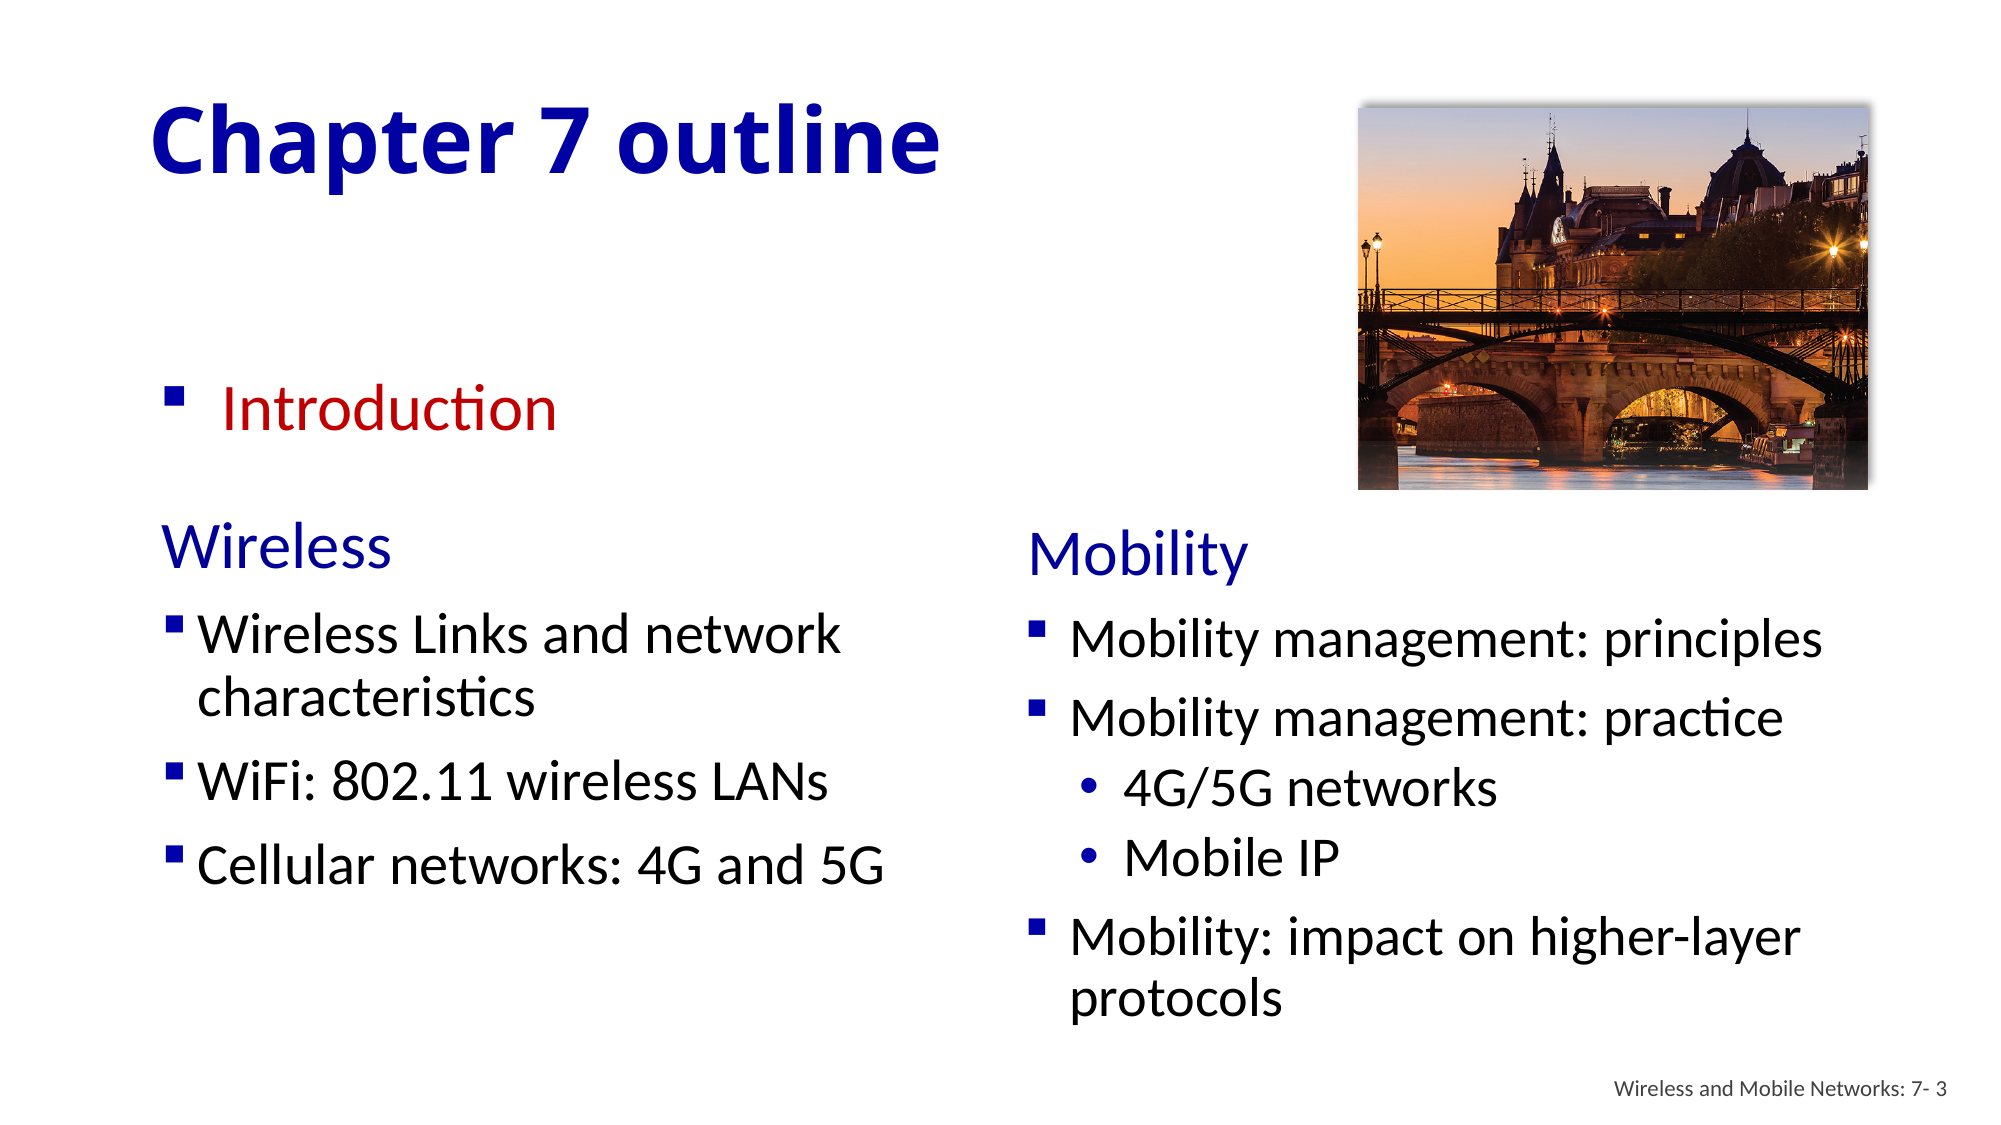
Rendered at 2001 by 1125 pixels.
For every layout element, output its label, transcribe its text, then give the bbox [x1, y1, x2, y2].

text_box Mobility Mobility management: principles Mobility management: practice 4G/5G networks Mobile IP Mobility: impact on higher-layer protocols [991, 511, 1927, 1046]
slide_number Wireless and Mobile Networks: 7- 3 [1512, 1056, 1963, 1117]
title Chapter 7 outline [133, 70, 1859, 218]
text_box Introduction [142, 365, 1057, 517]
picture [1358, 108, 1868, 490]
text_box Wireless Wireless Links and network characteristics WiFi: 802.11 wireless LANs Cellular networks: 4G and 5G [124, 503, 917, 1071]
